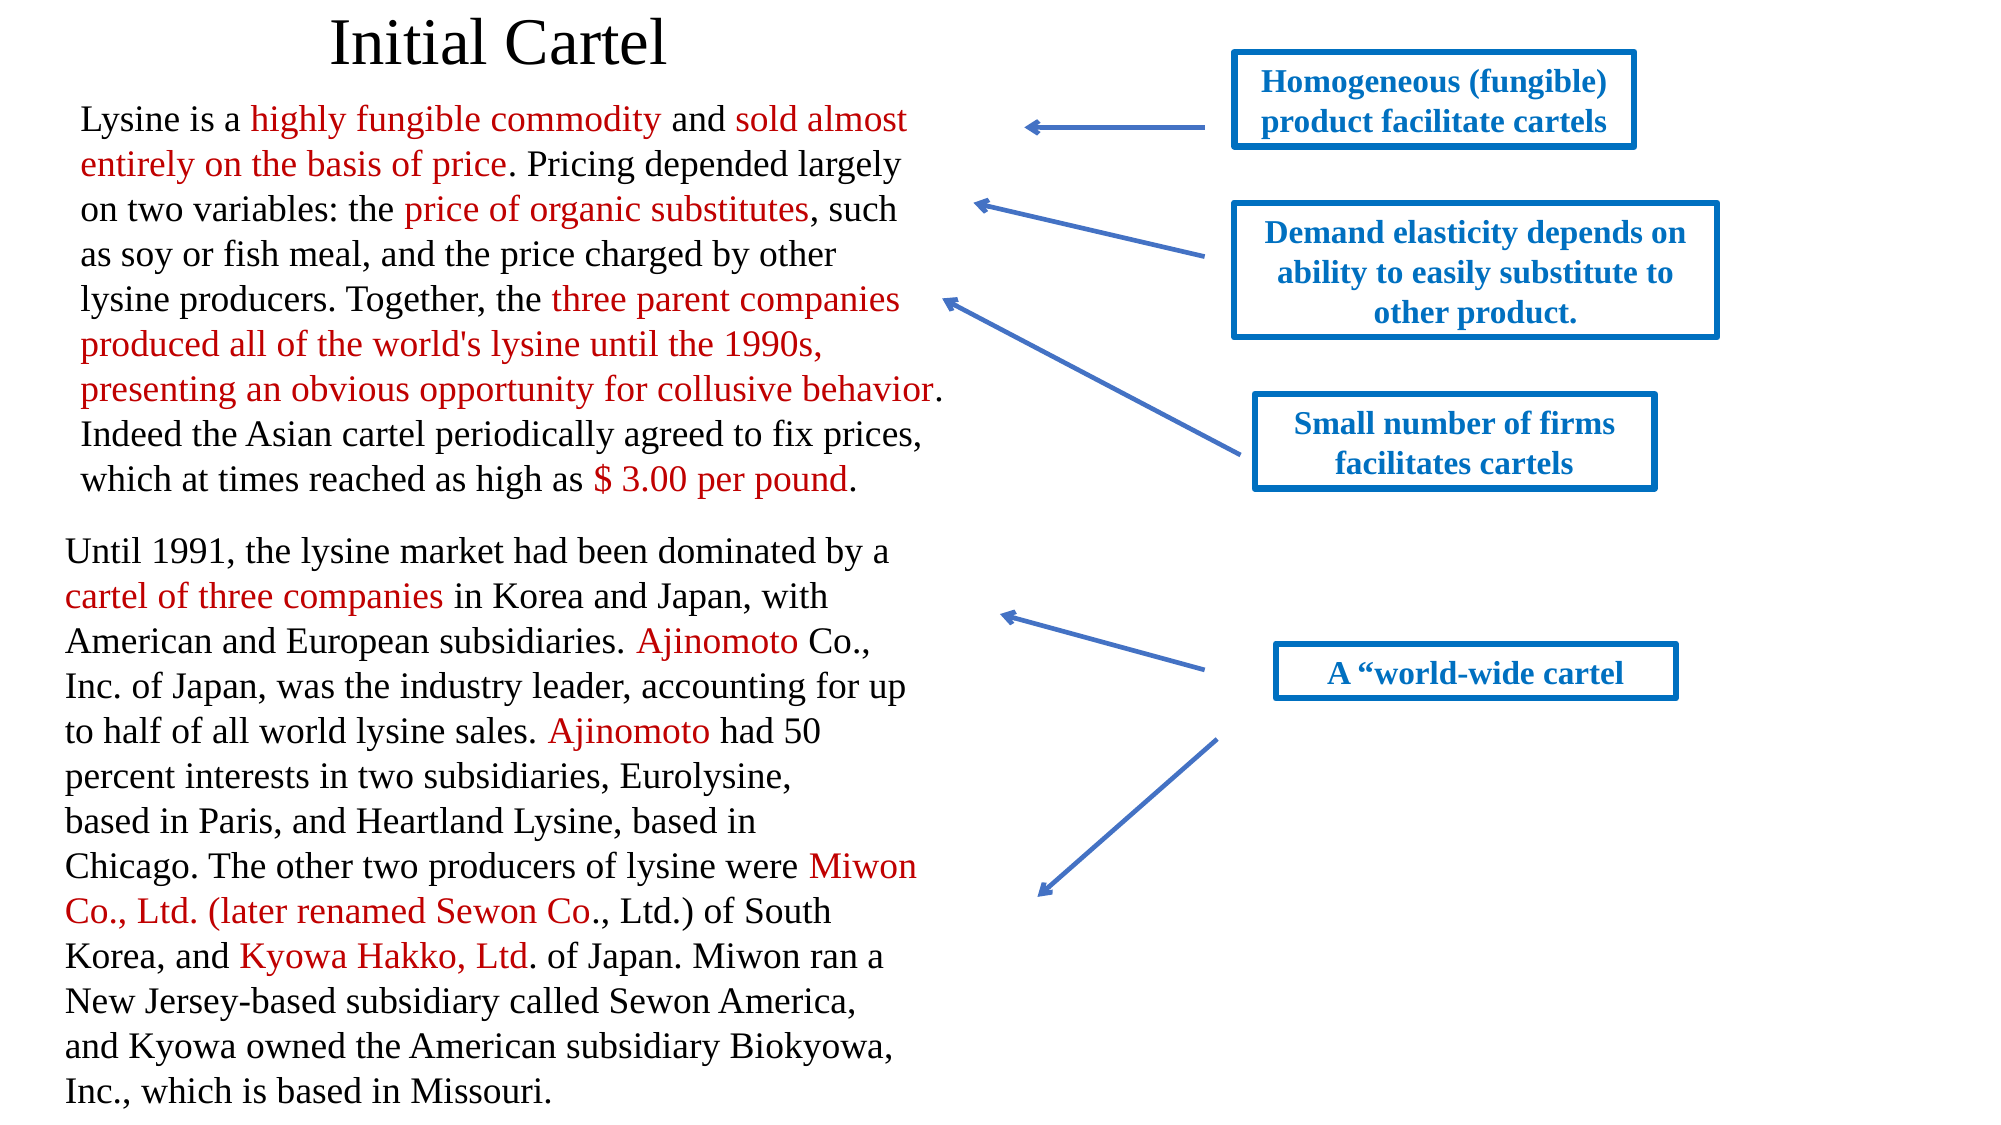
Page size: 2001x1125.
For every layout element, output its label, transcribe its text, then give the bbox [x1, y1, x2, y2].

text_box Demand elasticity depends on ability to easily substitute to other product. [1234, 202, 1718, 338]
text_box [999, 613, 1205, 670]
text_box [1037, 738, 1218, 897]
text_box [942, 298, 1241, 455]
text_box Small number of firms facilitates cartels [1254, 393, 1655, 489]
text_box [973, 202, 1205, 257]
text_box Lysine is a highly fungible commodity and sold almost entirely on the basis of price. Pricing depended largely on two variables: the price of organic substitutes, such as soy or fish meal, and the price charged by other lysine producers. Together, the three parent companies produced all of the world's lysine until the 1990s, presenting an obvious opportunity for collusive behavior. Indeed the Asian cartel periodically agreed to fix prices, which at times reached as high as $ 3.00 per pound. [65, 86, 1066, 507]
text_box Homogeneous (fungible) product facilitate cartels [1234, 51, 1635, 147]
text_box Until 1991, the lysine market had been dominated by a cartel of three companies in Korea and Japan, with American and European subsidiaries. Ajinomoto Co., Inc. of Japan, was the industry leader, accounting for up to half of all world lysine sales. Ajinomoto had 50 percent interests in two subsidiaries, Eurolysine, based in Paris, and Heartland Lysine, based in Chicago. The other two producers of lysine were Miwon Co., Ltd. (later renamed Sewon Co., Ltd.) of South Korea, and Kyowa Hakko, Ltd. of Japan. Miwon ran a New Jersey-based subsidiary called Sewon America, and Kyowa owned the American subsidiary Biokyowa, Inc., which is based in Missouri. [50, 519, 1050, 1119]
text_box Initial Cartel [314, 0, 684, 86]
text_box A “world-wide cartel [1275, 643, 1676, 699]
